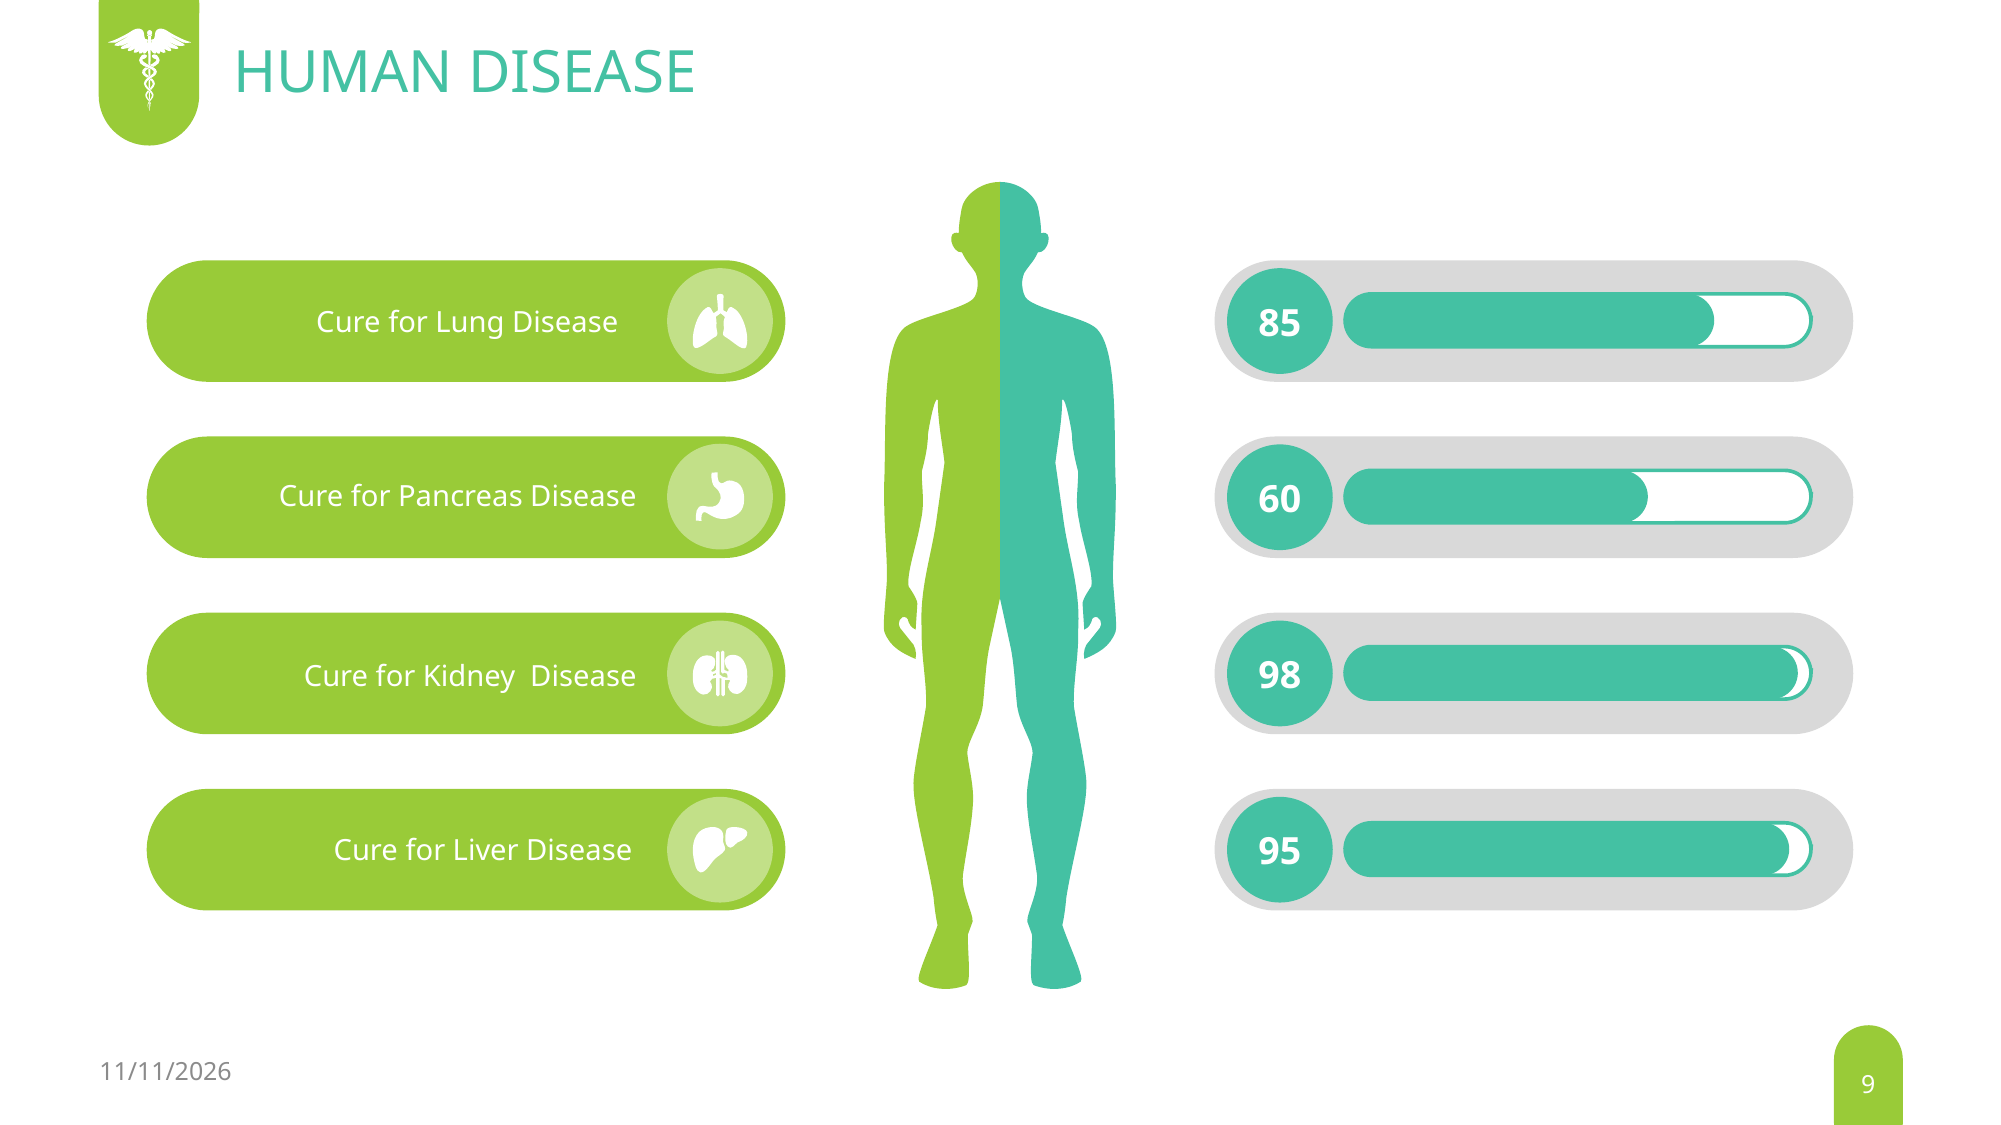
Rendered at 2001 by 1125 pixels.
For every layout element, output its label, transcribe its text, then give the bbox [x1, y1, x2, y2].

text_box 85 [1226, 267, 1334, 375]
text_box [1000, 180, 1118, 990]
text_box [1345, 293, 1811, 347]
text_box [145, 435, 787, 560]
text_box [666, 442, 774, 551]
text_box [882, 180, 1001, 990]
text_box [1214, 788, 1854, 911]
text_box [1832, 1024, 1904, 1125]
text_box [145, 611, 787, 736]
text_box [1214, 612, 1854, 735]
text_box [666, 795, 774, 904]
text_box [1213, 259, 1855, 383]
text_box [666, 619, 774, 728]
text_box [1214, 436, 1854, 558]
slide_number 9 [1833, 1055, 1903, 1116]
text_box Cure for Liver Disease [197, 824, 648, 874]
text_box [1345, 470, 1811, 523]
text_box [691, 292, 749, 350]
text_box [1345, 822, 1811, 876]
text_box HUMAN DISEASE [233, 34, 1926, 105]
text_box [145, 787, 787, 912]
text_box [691, 825, 749, 874]
text_box Cure for Lung Disease [190, 295, 641, 346]
text_box [694, 471, 746, 522]
text_box [666, 267, 774, 375]
text_box Cure for Kidney Disease [201, 650, 652, 700]
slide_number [84, 1042, 535, 1103]
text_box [1345, 646, 1811, 700]
text_box [691, 649, 749, 698]
text_box [145, 259, 787, 383]
text_box [97, 0, 201, 147]
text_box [104, 28, 195, 111]
text_box Cure for Pancreas Disease [201, 469, 652, 520]
